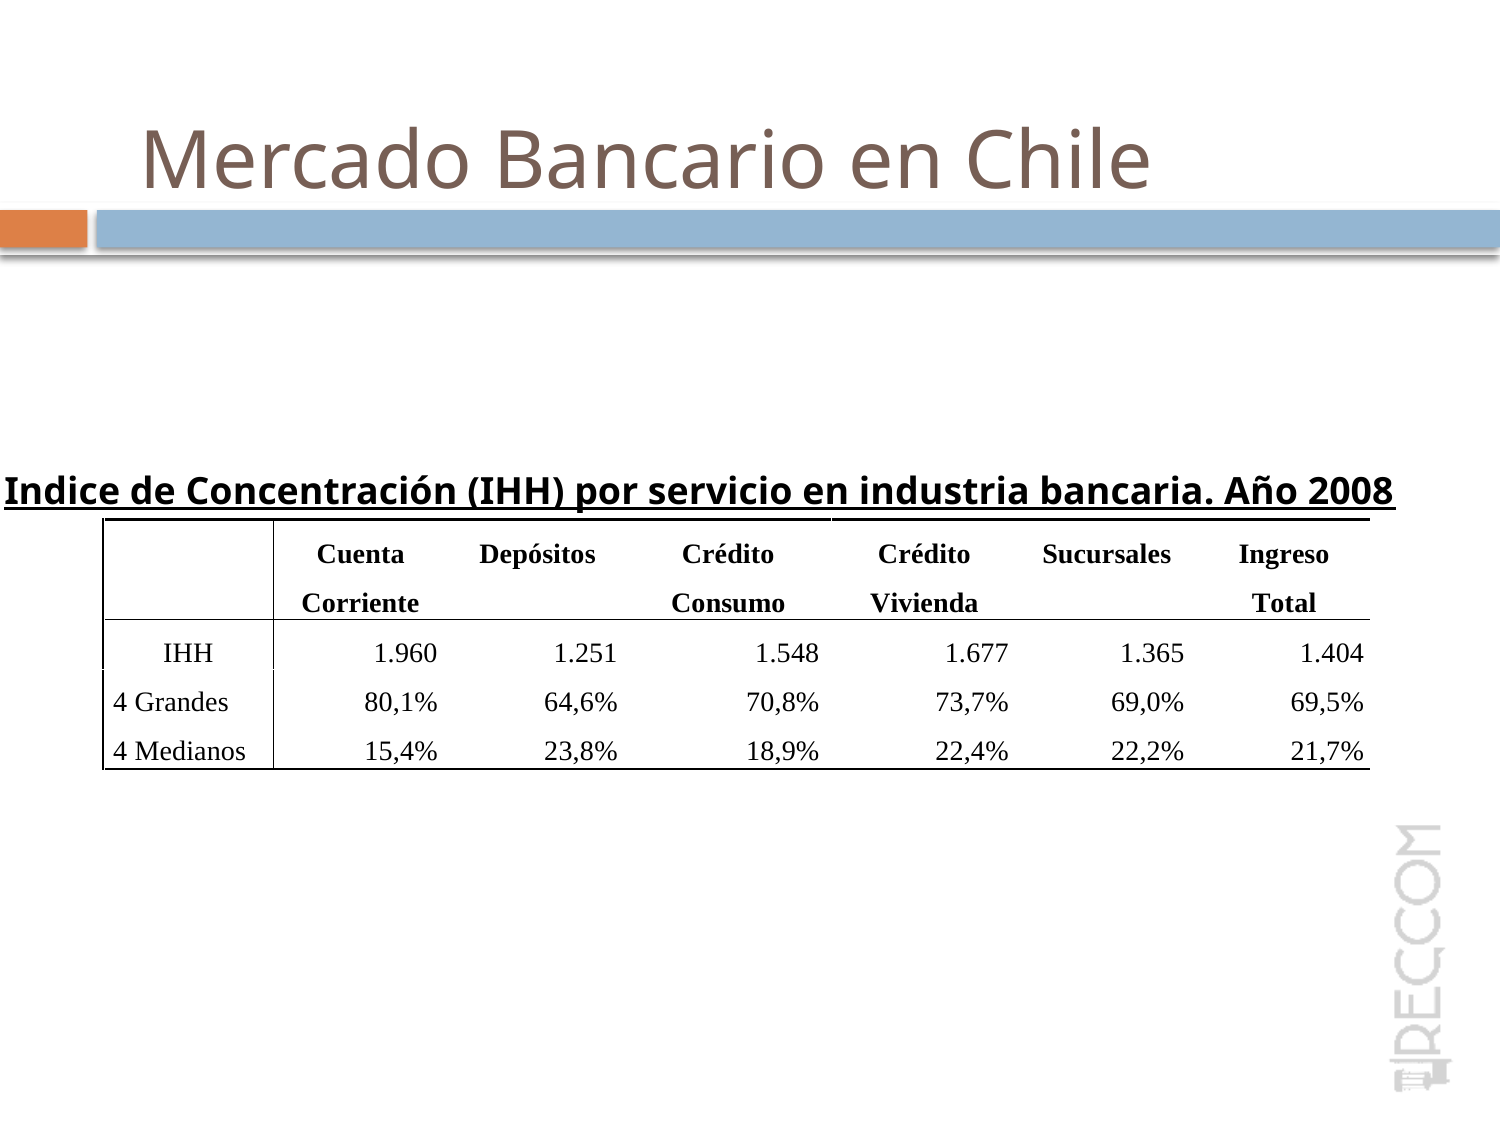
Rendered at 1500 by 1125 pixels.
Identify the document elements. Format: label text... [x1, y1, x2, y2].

title Mercado Bancario en Chile [125, 99, 1388, 213]
text_box Indice de Concentración (IHH) por servicio en industria bancaria. Año 2008 [0, 459, 1411, 519]
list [92, 517, 1371, 810]
